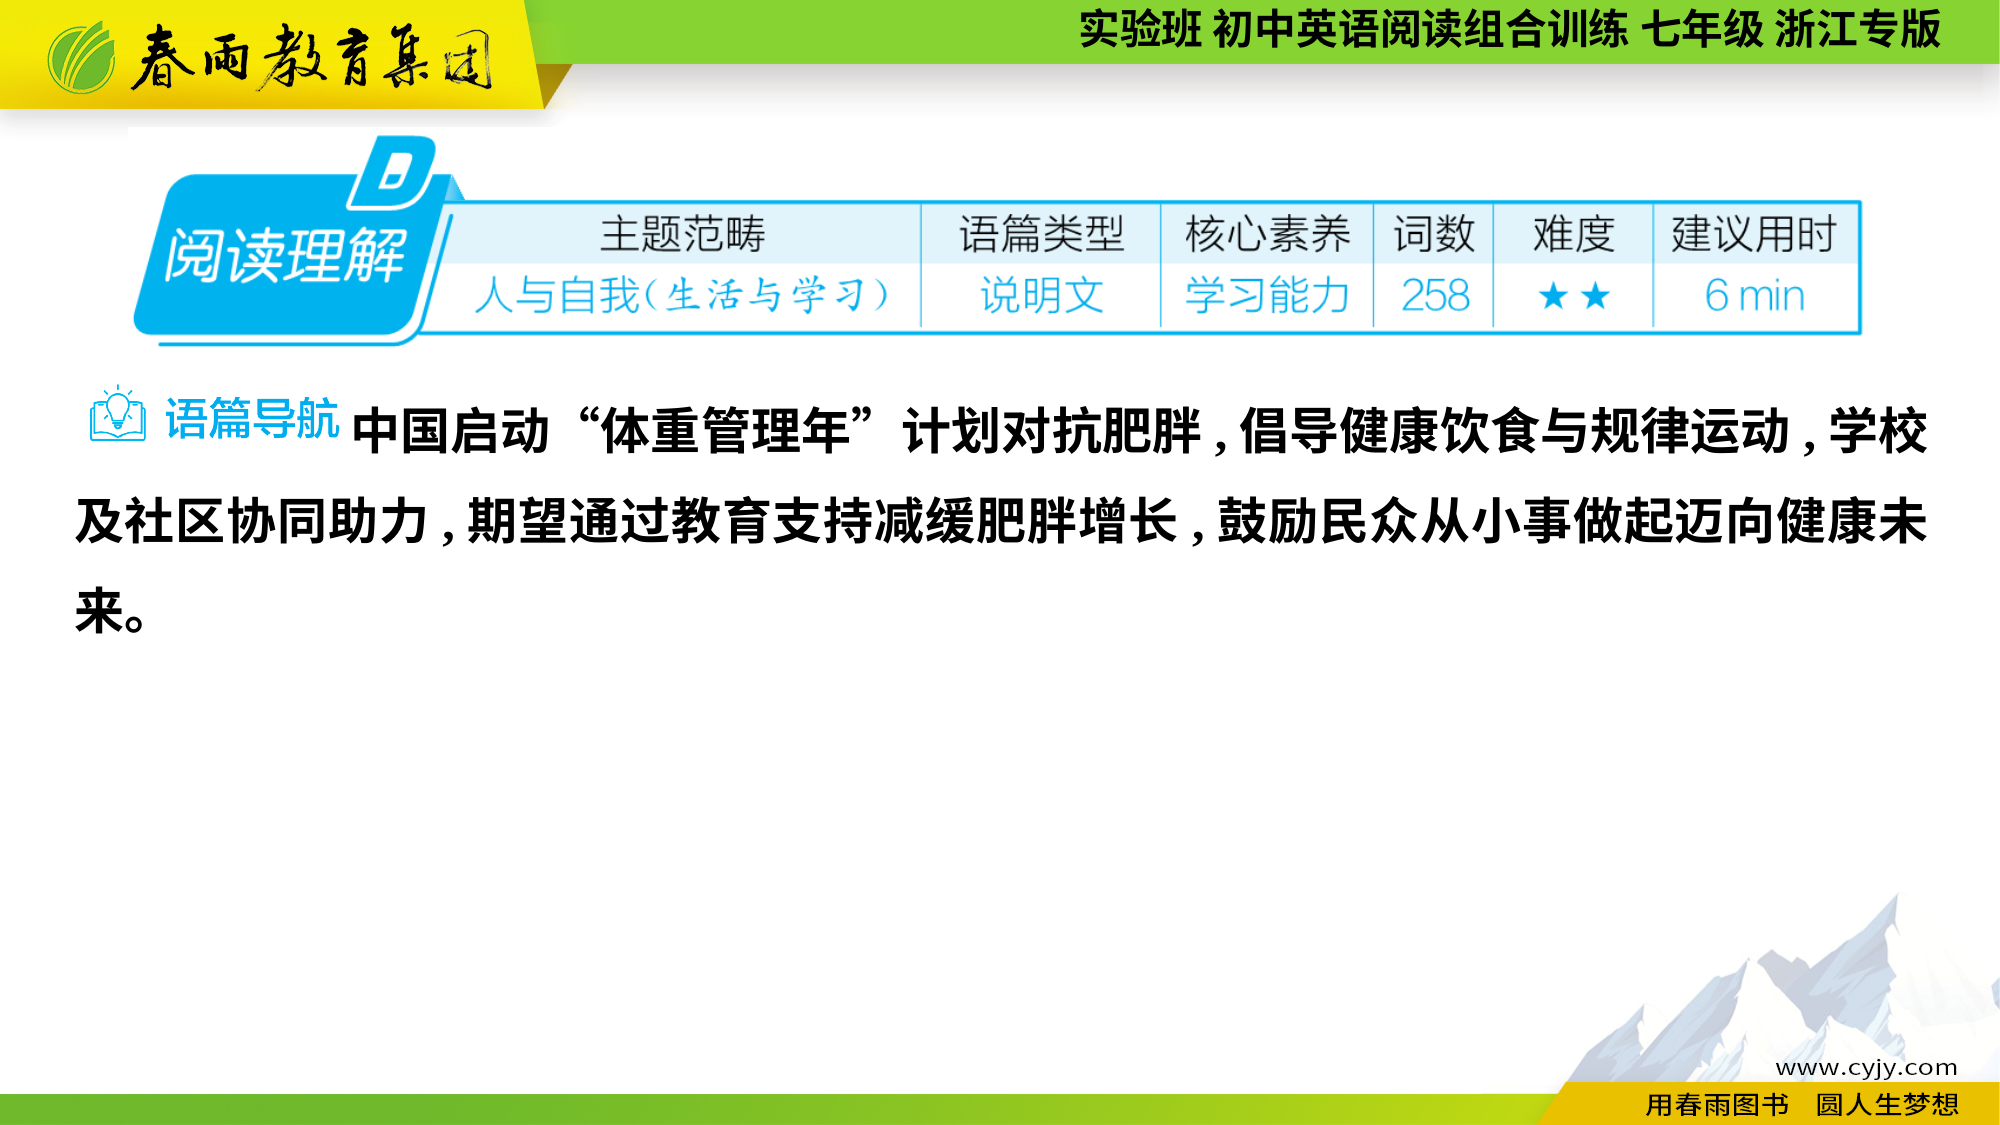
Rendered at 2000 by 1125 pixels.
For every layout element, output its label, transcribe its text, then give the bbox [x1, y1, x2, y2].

list 中国启动“体重管理年”计划对抗肥胖,倡导健康饮食与规律运动,学校及社区协同助力,期望通过教育支持减缓肥胖增长,鼓励民众从小事做起迈向健康未来。 [59, 361, 1944, 548]
picture [0, 0, 2000, 1125]
